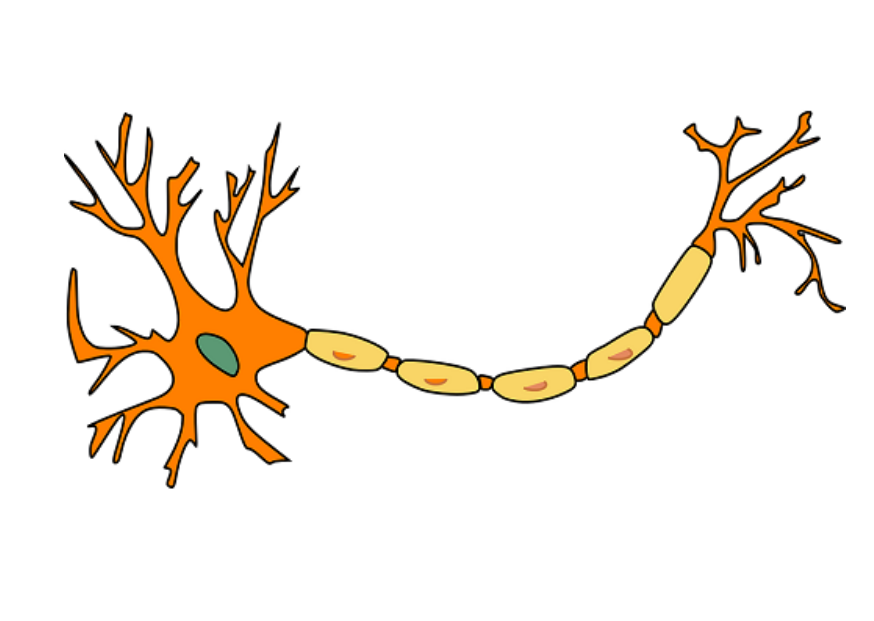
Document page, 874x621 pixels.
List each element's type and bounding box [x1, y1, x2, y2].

picture [63, 94, 846, 506]
